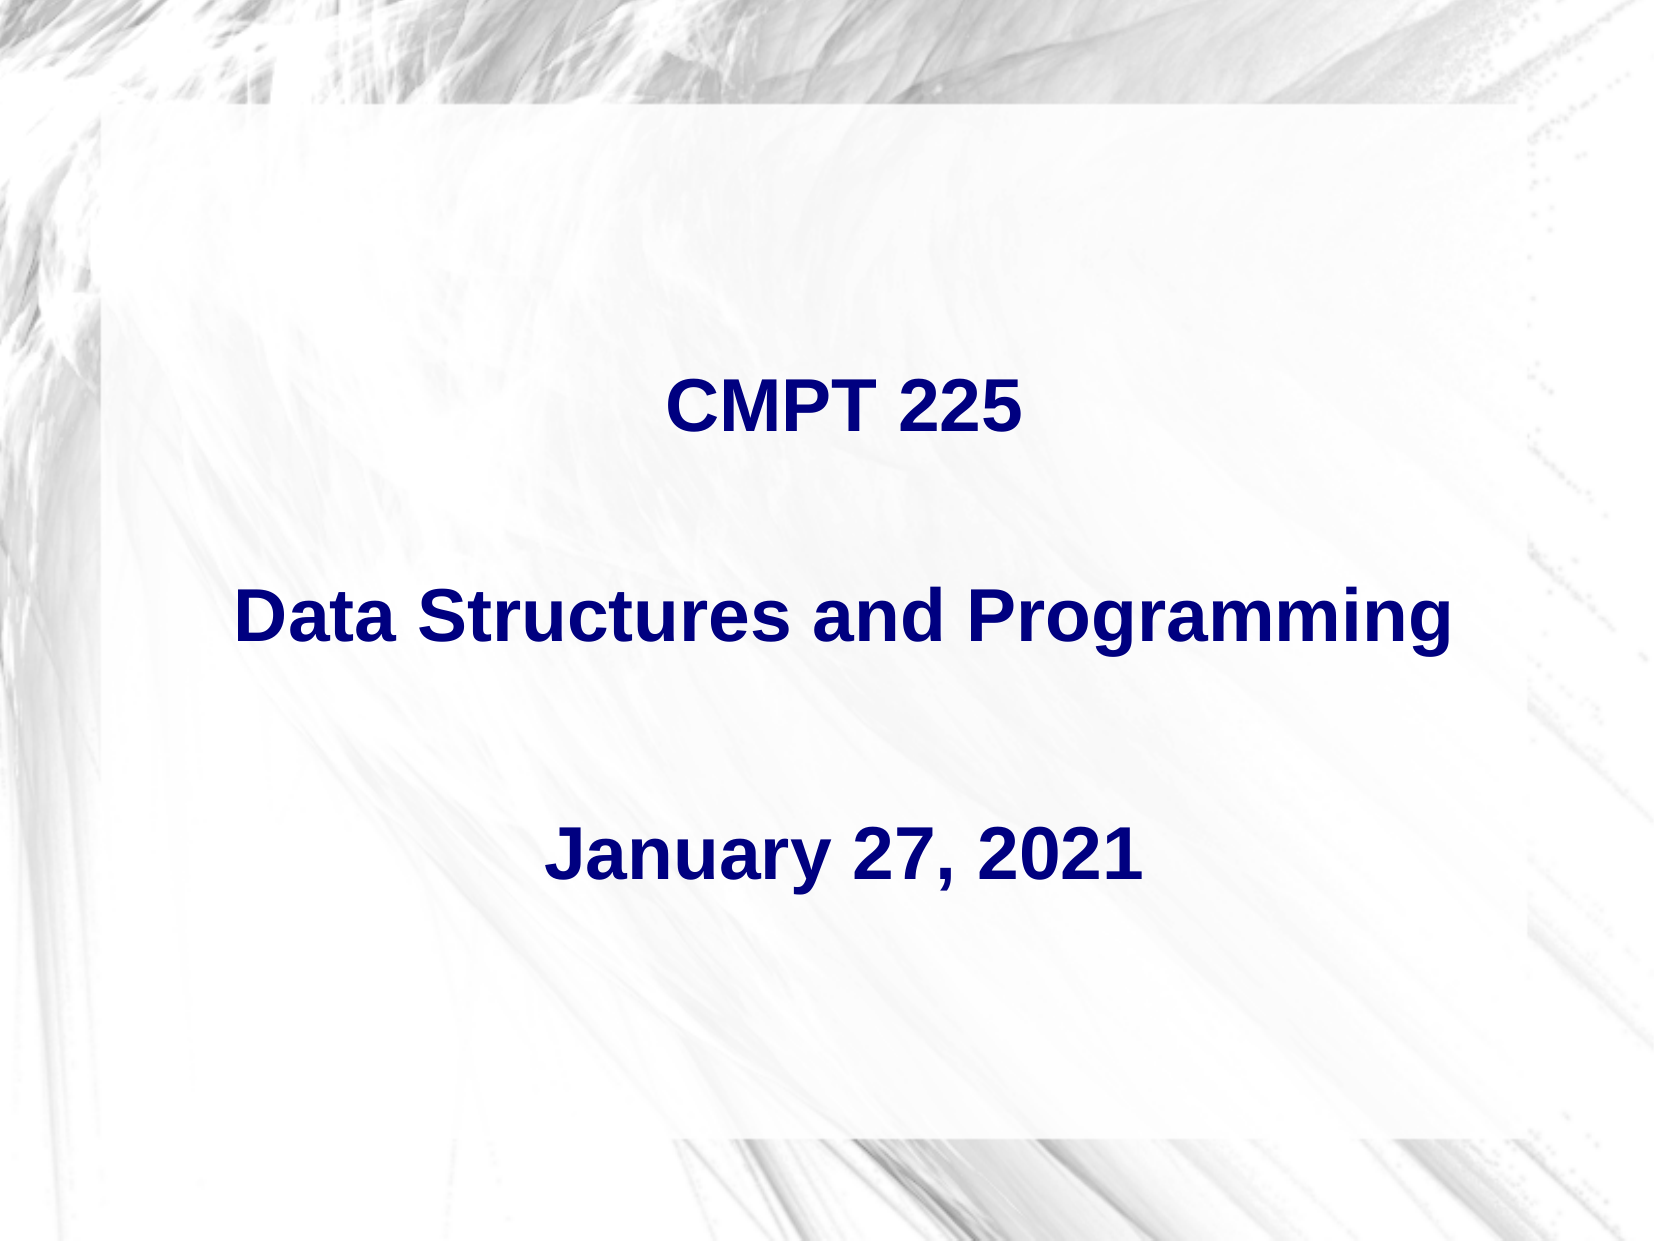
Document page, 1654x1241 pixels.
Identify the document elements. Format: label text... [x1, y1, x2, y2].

list CMPT 225 Data Structures and Programming January 27, 2021 [118, 237, 1571, 1134]
picture [0, 0, 1654, 1241]
